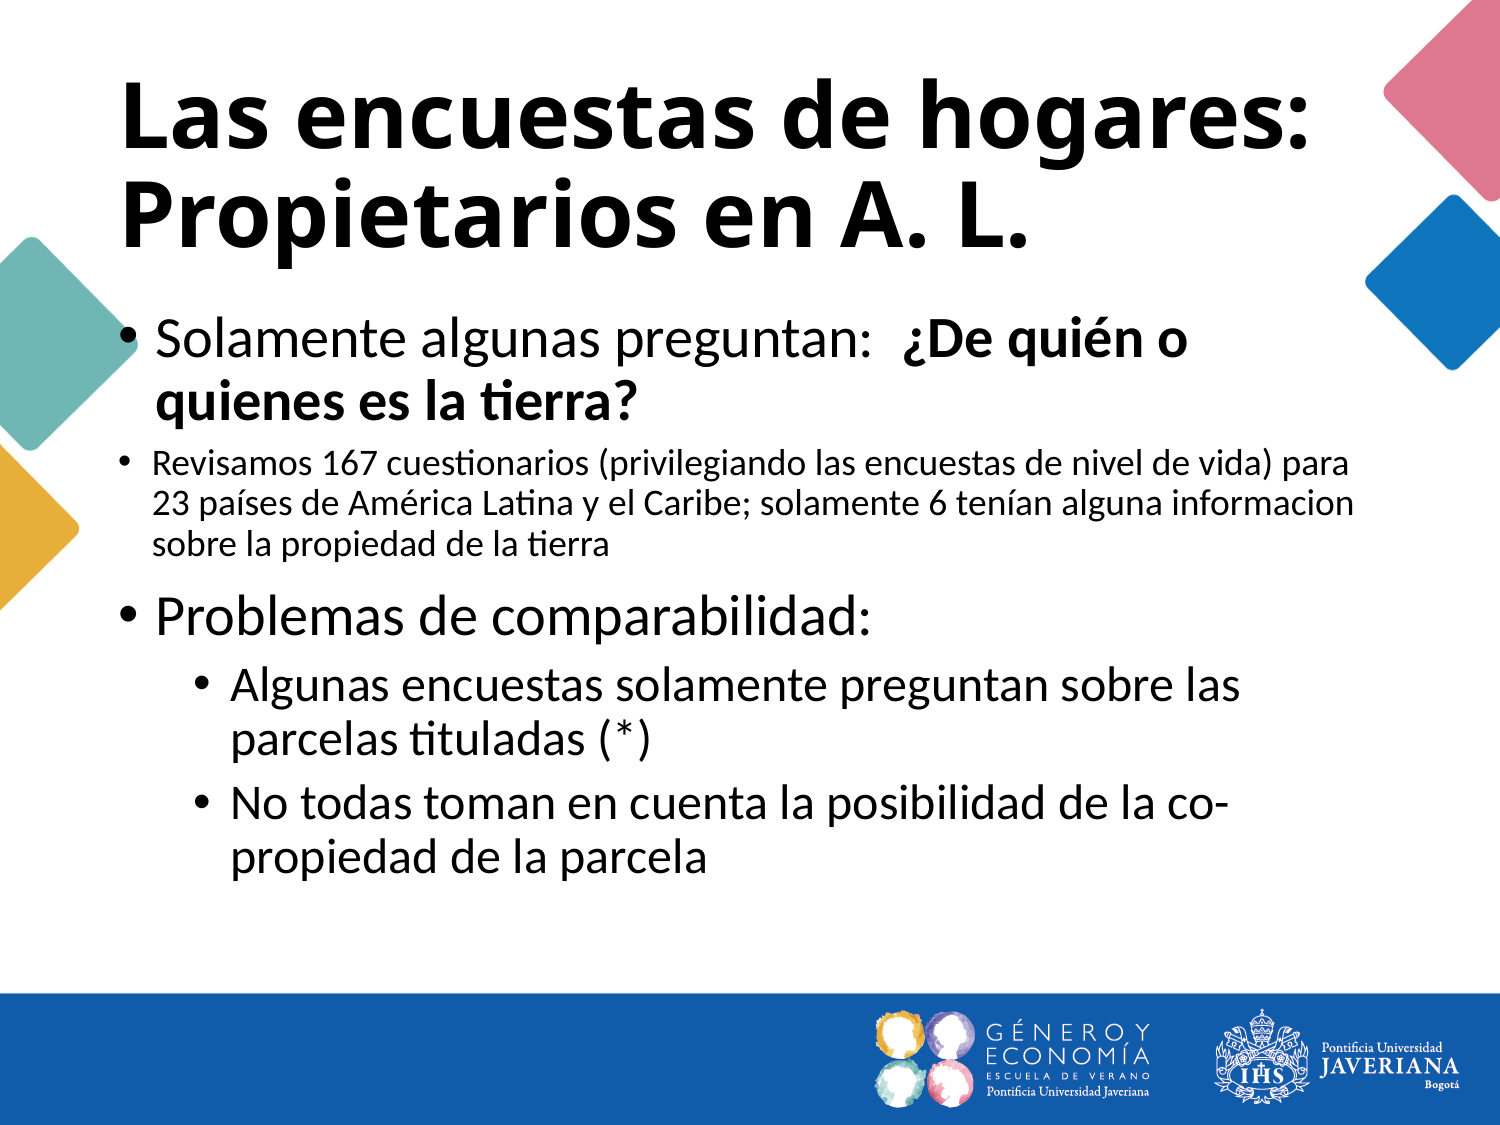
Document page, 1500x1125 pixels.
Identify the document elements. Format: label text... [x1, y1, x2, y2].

picture [0, 0, 1500, 1125]
title Las encuestas de hogares: Propietarios en A. L. [103, 59, 1397, 278]
list Solamente algunas preguntan: ¿De quién o quienes es la tierra? Revisamos 167 cuestionarios (privilegiando las encuestas de nivel de vida) para 23 países de América Latina y el Caribe; solamente 6 tenían alguna informacion sobre la propiedad de la tierra Problemas de comparabilidad: Algunas encuestas solamente preguntan sobre las parcelas tituladas (*) No todas toman en cuenta la posibilidad de la co-propiedad de la parcela [103, 299, 1397, 1014]
